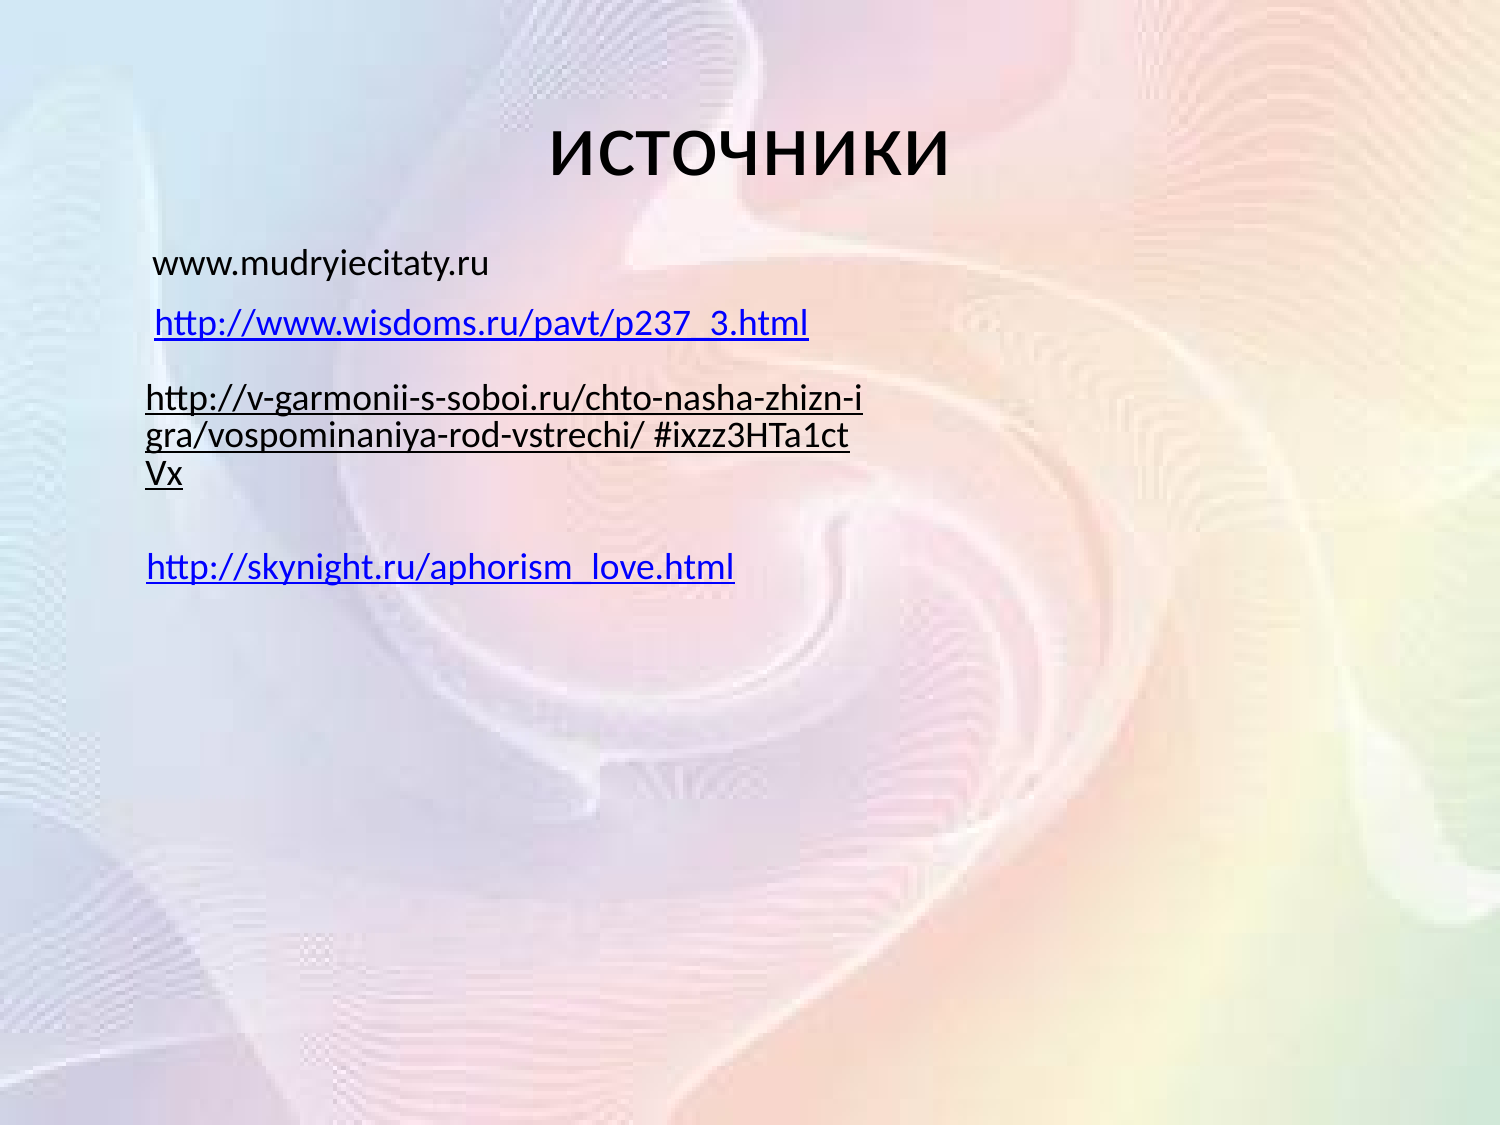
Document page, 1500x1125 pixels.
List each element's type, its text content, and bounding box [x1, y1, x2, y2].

picture [0, 0, 1500, 1125]
title источники [75, 45, 1425, 233]
text_box http://skynight.ru/aphorism_love.html [122, 534, 750, 595]
text_box http://v-garmonii-s-soboi.ru/chto-nasha-zhizn-igra/vospominaniya-rod-vstrechi/ #ixzz3HTa1ctVx [130, 365, 881, 516]
text_box http://www.wisdoms.ru/pavt/p237_3.html [139, 290, 825, 351]
text_box www.mudryiecitaty.ru [137, 230, 506, 290]
